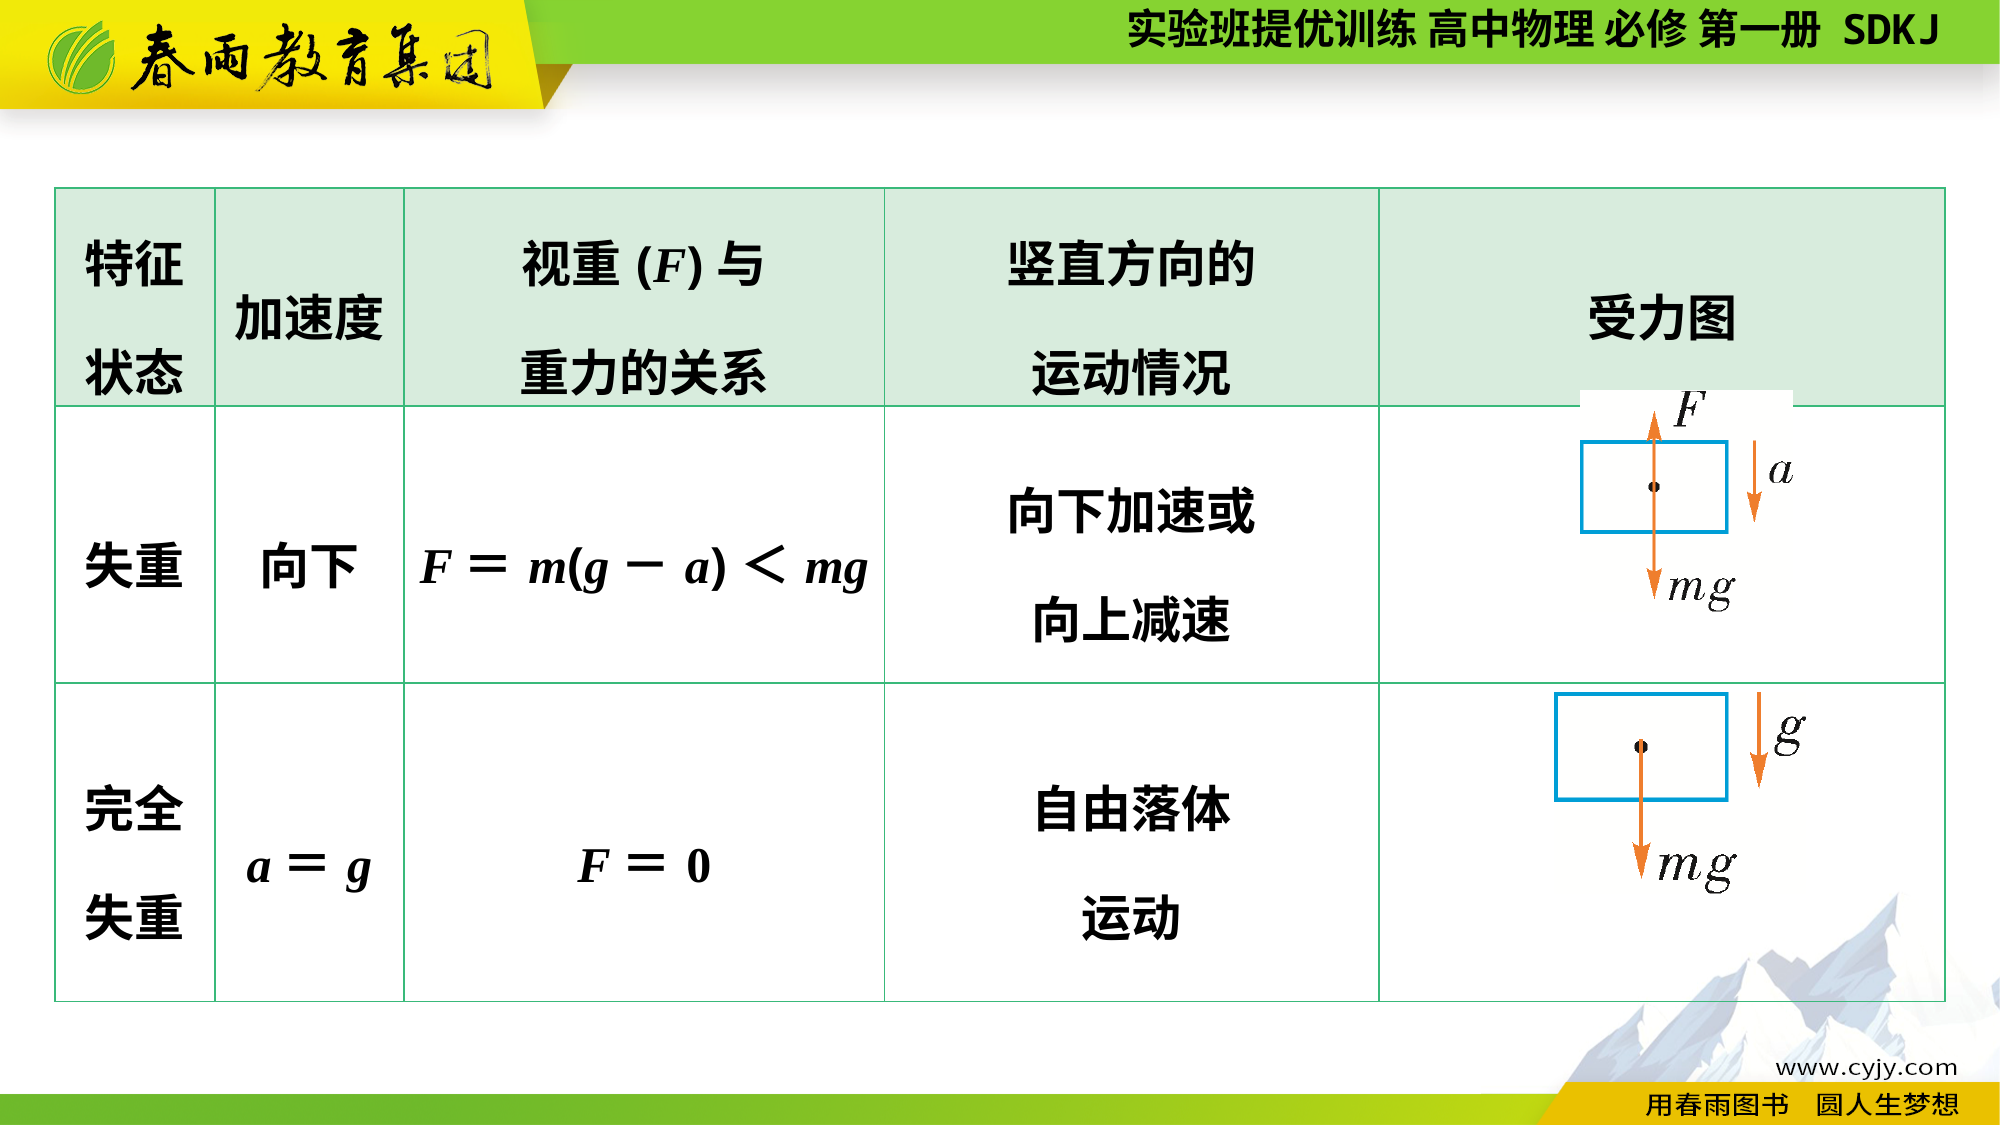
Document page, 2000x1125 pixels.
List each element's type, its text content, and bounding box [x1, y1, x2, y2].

table_cell 自由落体 运动 [885, 684, 1378, 1001]
table_cell [1380, 407, 1944, 682]
table_cell 完全 失重 [56, 684, 214, 1001]
table_cell 向下加速或 向上减速 [885, 407, 1378, 682]
table_header 特征 状态 [56, 189, 214, 405]
table_header 视重(F)与 重力的关系 [405, 189, 884, 405]
table_cell 向下 [216, 407, 403, 682]
table_cell 失重 [56, 407, 214, 682]
table_cell a＝g [216, 684, 403, 1001]
table_header 受力图 [1380, 189, 1944, 405]
table_cell F＝m(g－a)＜mg [405, 407, 884, 682]
table_cell [1380, 684, 1944, 1001]
picture [0, 0, 2000, 1125]
table_header 竖直方向的 运动情况 [885, 189, 1378, 405]
table_cell F＝0 [405, 684, 884, 1001]
table_header 加速度 [216, 189, 403, 405]
